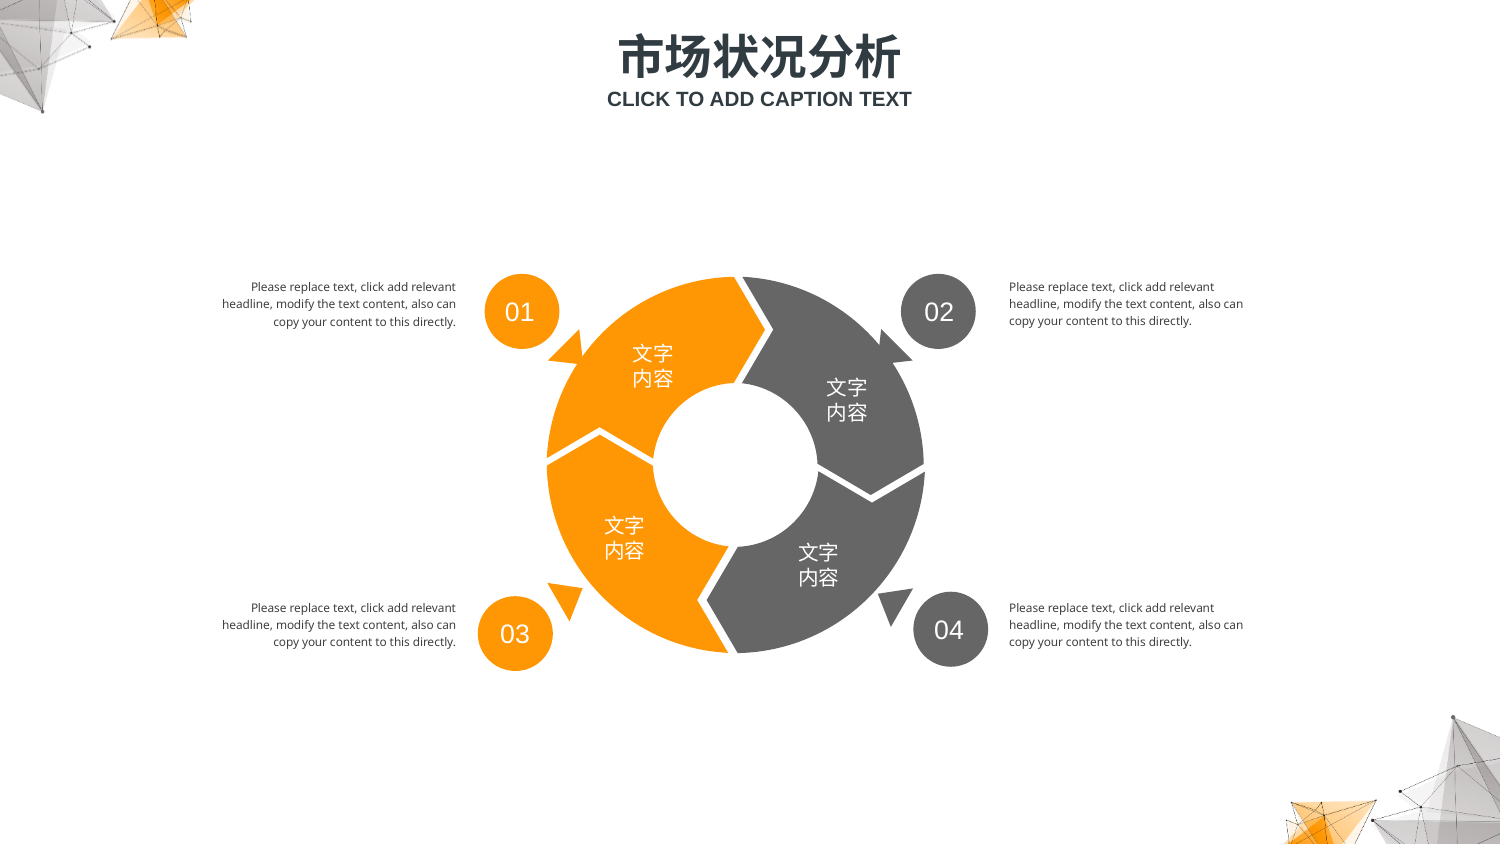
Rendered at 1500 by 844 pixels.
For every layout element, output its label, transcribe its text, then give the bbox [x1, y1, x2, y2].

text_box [484, 273, 596, 369]
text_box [864, 273, 976, 369]
picture [0, 0, 194, 118]
text_box [741, 276, 924, 496]
text_box [546, 276, 766, 459]
text_box Please replace text, click add relevant headline, modify the text content, also can copy your content to this directly. [1009, 276, 1255, 328]
text_box 文字内容 [817, 360, 877, 440]
text_box Please replace text, click add relevant headline, modify the text content, also can copy your content to this directly. [216, 597, 457, 650]
text_box Please replace text, click add relevant headline, modify the text content, also can copy your content to this directly. [1009, 597, 1255, 650]
text_box 市场状况分析 [596, 26, 924, 84]
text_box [875, 576, 987, 672]
text_box 文字内容 [624, 326, 683, 406]
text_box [474, 571, 586, 667]
text_box [546, 434, 729, 653]
text_box 文字内容 [789, 525, 849, 605]
text_box Please replace text, click add relevant headline, modify the text content, also can copy your content to this directly. [216, 277, 457, 329]
text_box [706, 471, 925, 654]
text_box CLICK TO ADD CAPTION TEXT [596, 85, 924, 111]
picture [1283, 710, 1500, 844]
text_box 文字内容 [595, 498, 655, 578]
